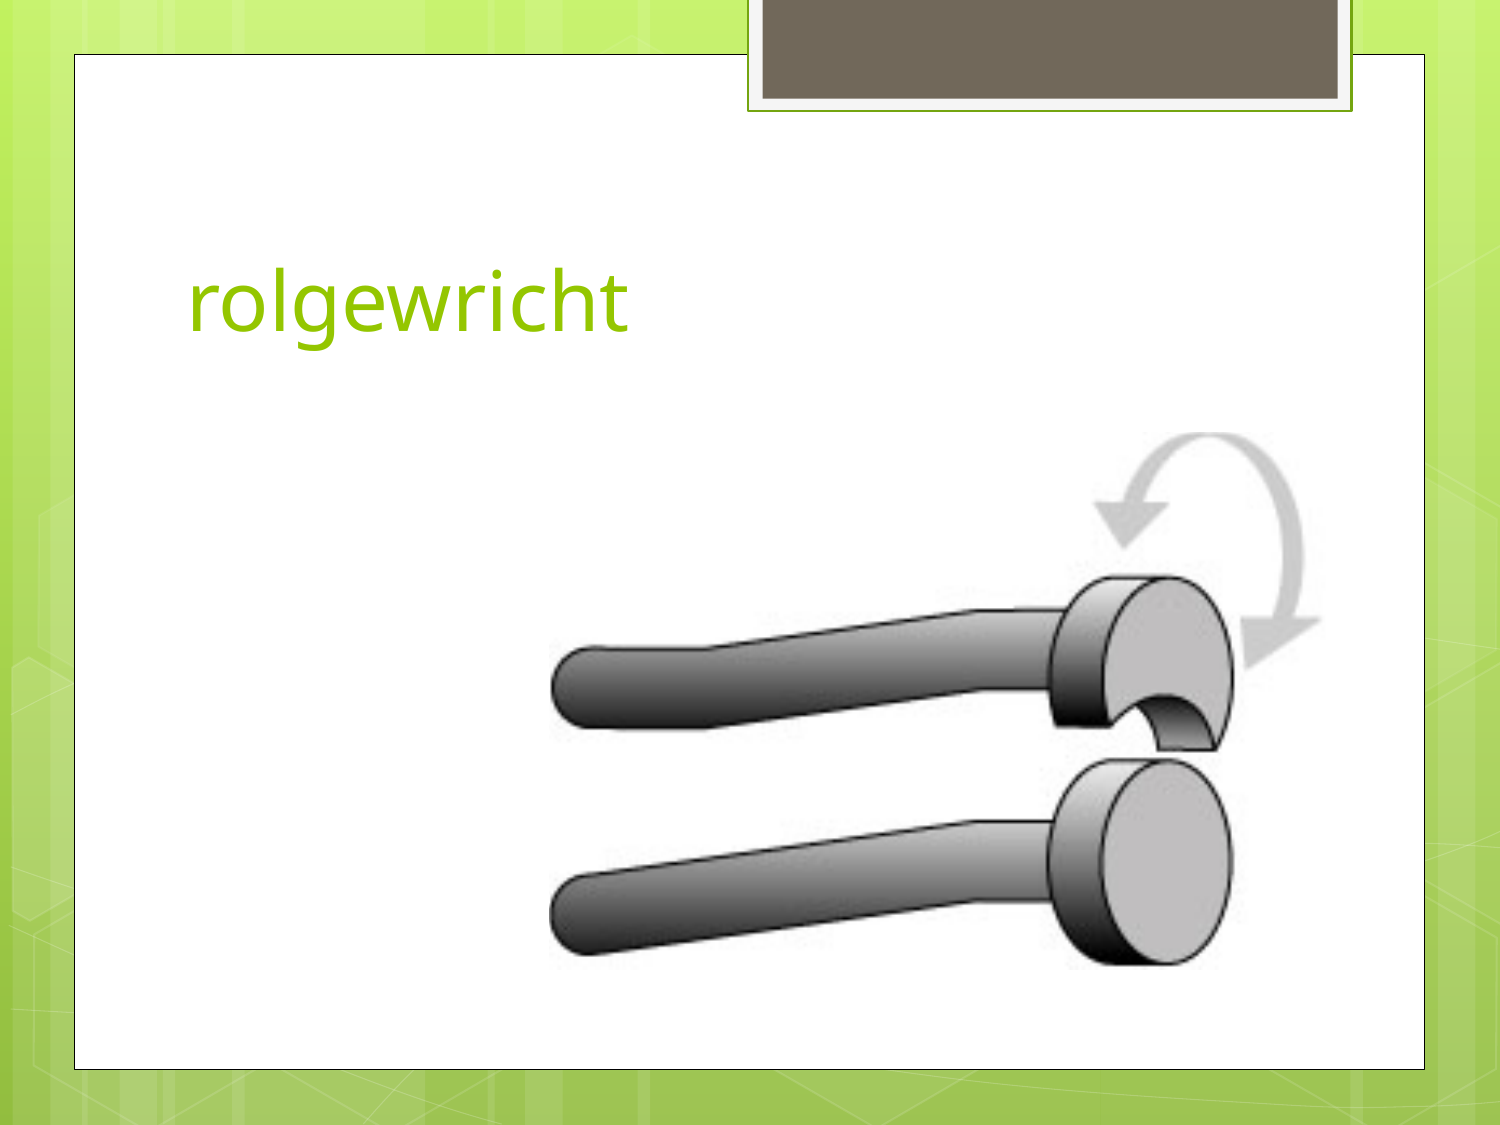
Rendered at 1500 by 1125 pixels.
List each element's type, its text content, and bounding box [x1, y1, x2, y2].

title rolgewricht [171, 168, 1324, 357]
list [548, 432, 1330, 970]
